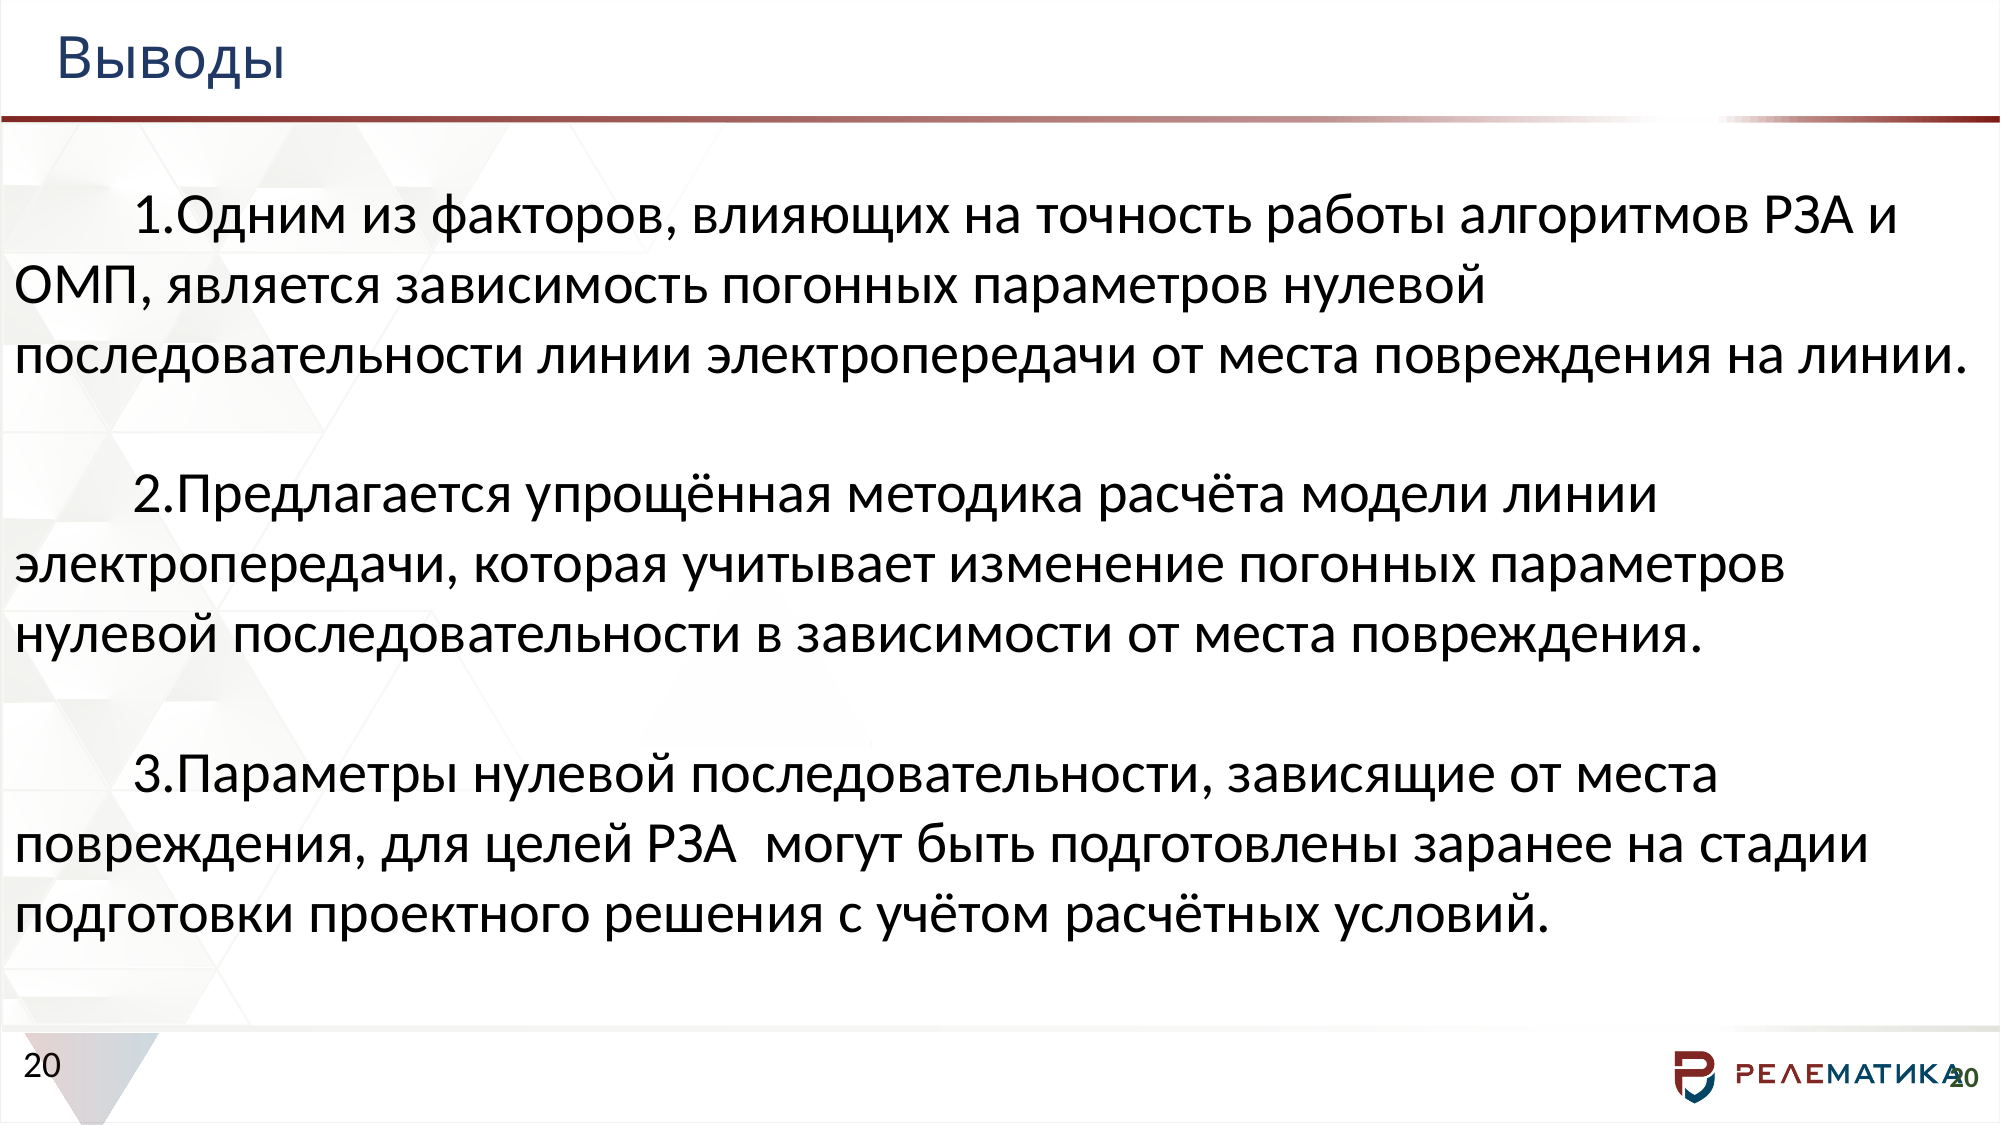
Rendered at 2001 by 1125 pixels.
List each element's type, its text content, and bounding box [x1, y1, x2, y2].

picture [0, 952, 2000, 1123]
slide_number 20 [1928, 1050, 2000, 1111]
picture [0, 0, 2000, 167]
text_box Одним из факторов, влияющих на точность работы алгоритмов РЗА и ОМП, является зависимость погонных параметров нулевой последовательности линии электропередачи от места повреждения на линии. Предлагается упрощённая методика расчёта модели линии электропередачи, которая учитывает изменение погонных параметров нулевой последовательности в зависимости от места повреждения. Параметры нулевой последовательности, зависящие от места повреждения, для целей РЗА могут быть подготовлены заранее на стадии подготовки проектного решения с учётом расчётных условий. [0, 167, 2000, 952]
title Выводы [40, 21, 1766, 102]
